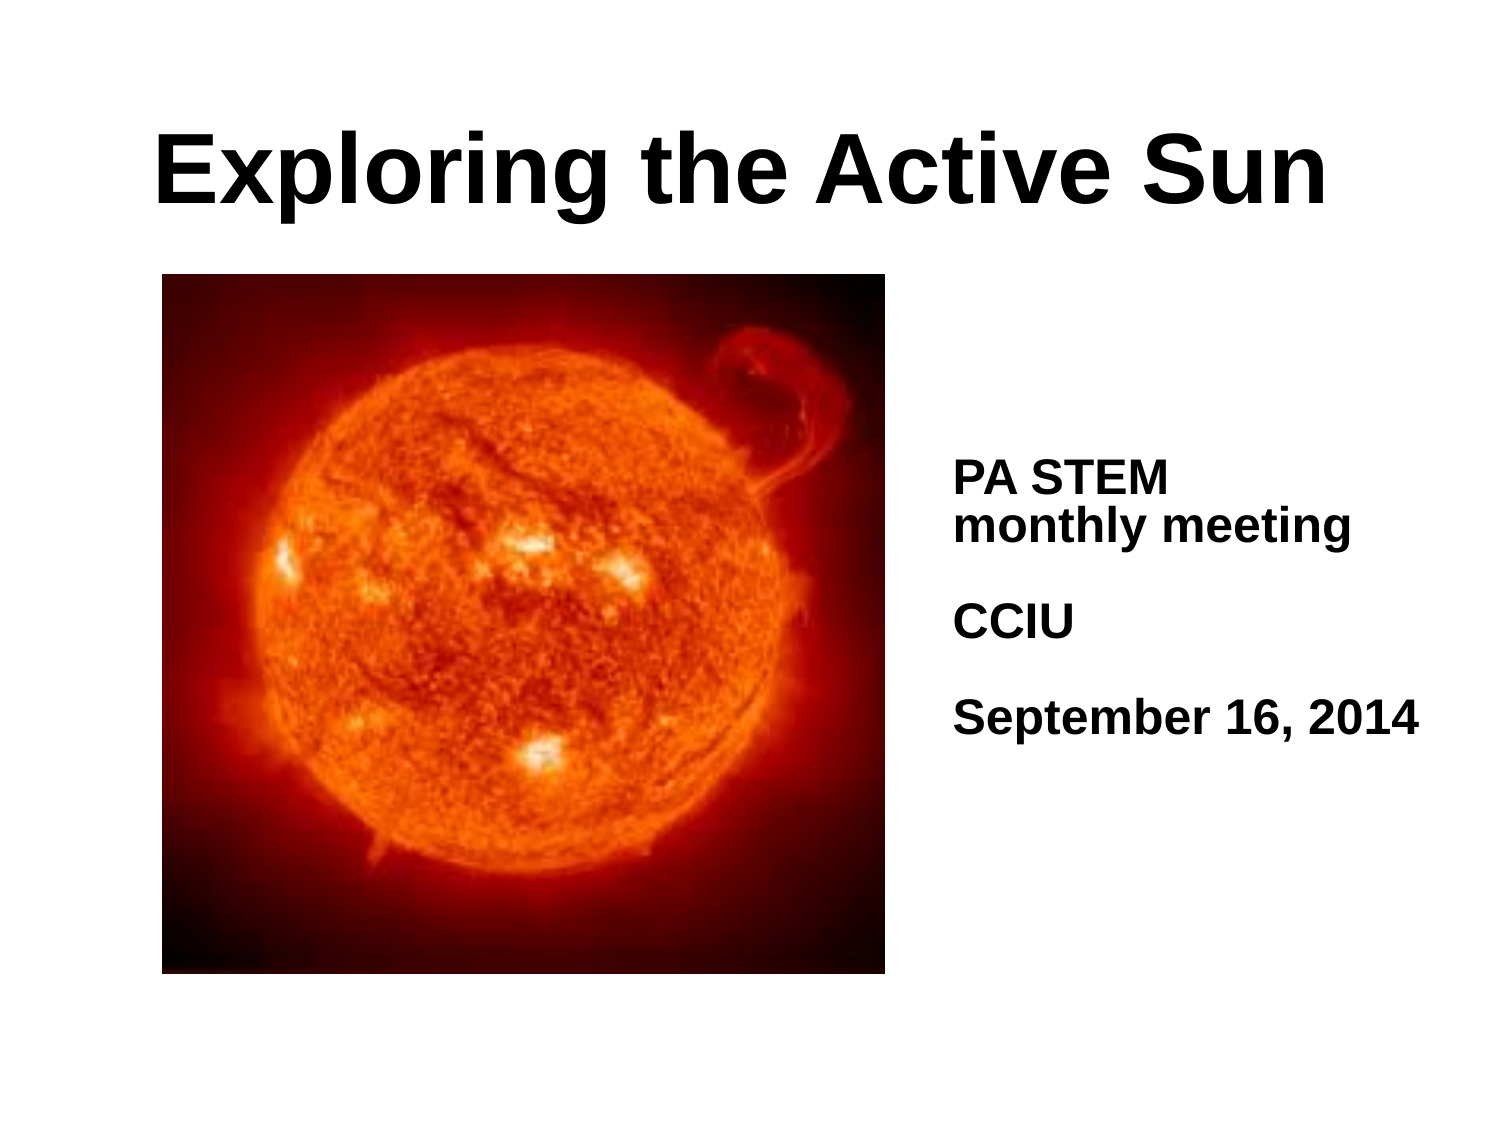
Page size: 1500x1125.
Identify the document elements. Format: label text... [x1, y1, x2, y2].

text_box PA STEM monthly meeting CCIU September 16, 2014 [937, 449, 1438, 800]
picture [162, 274, 885, 974]
title Exploring the Active Sun [137, 74, 1438, 276]
